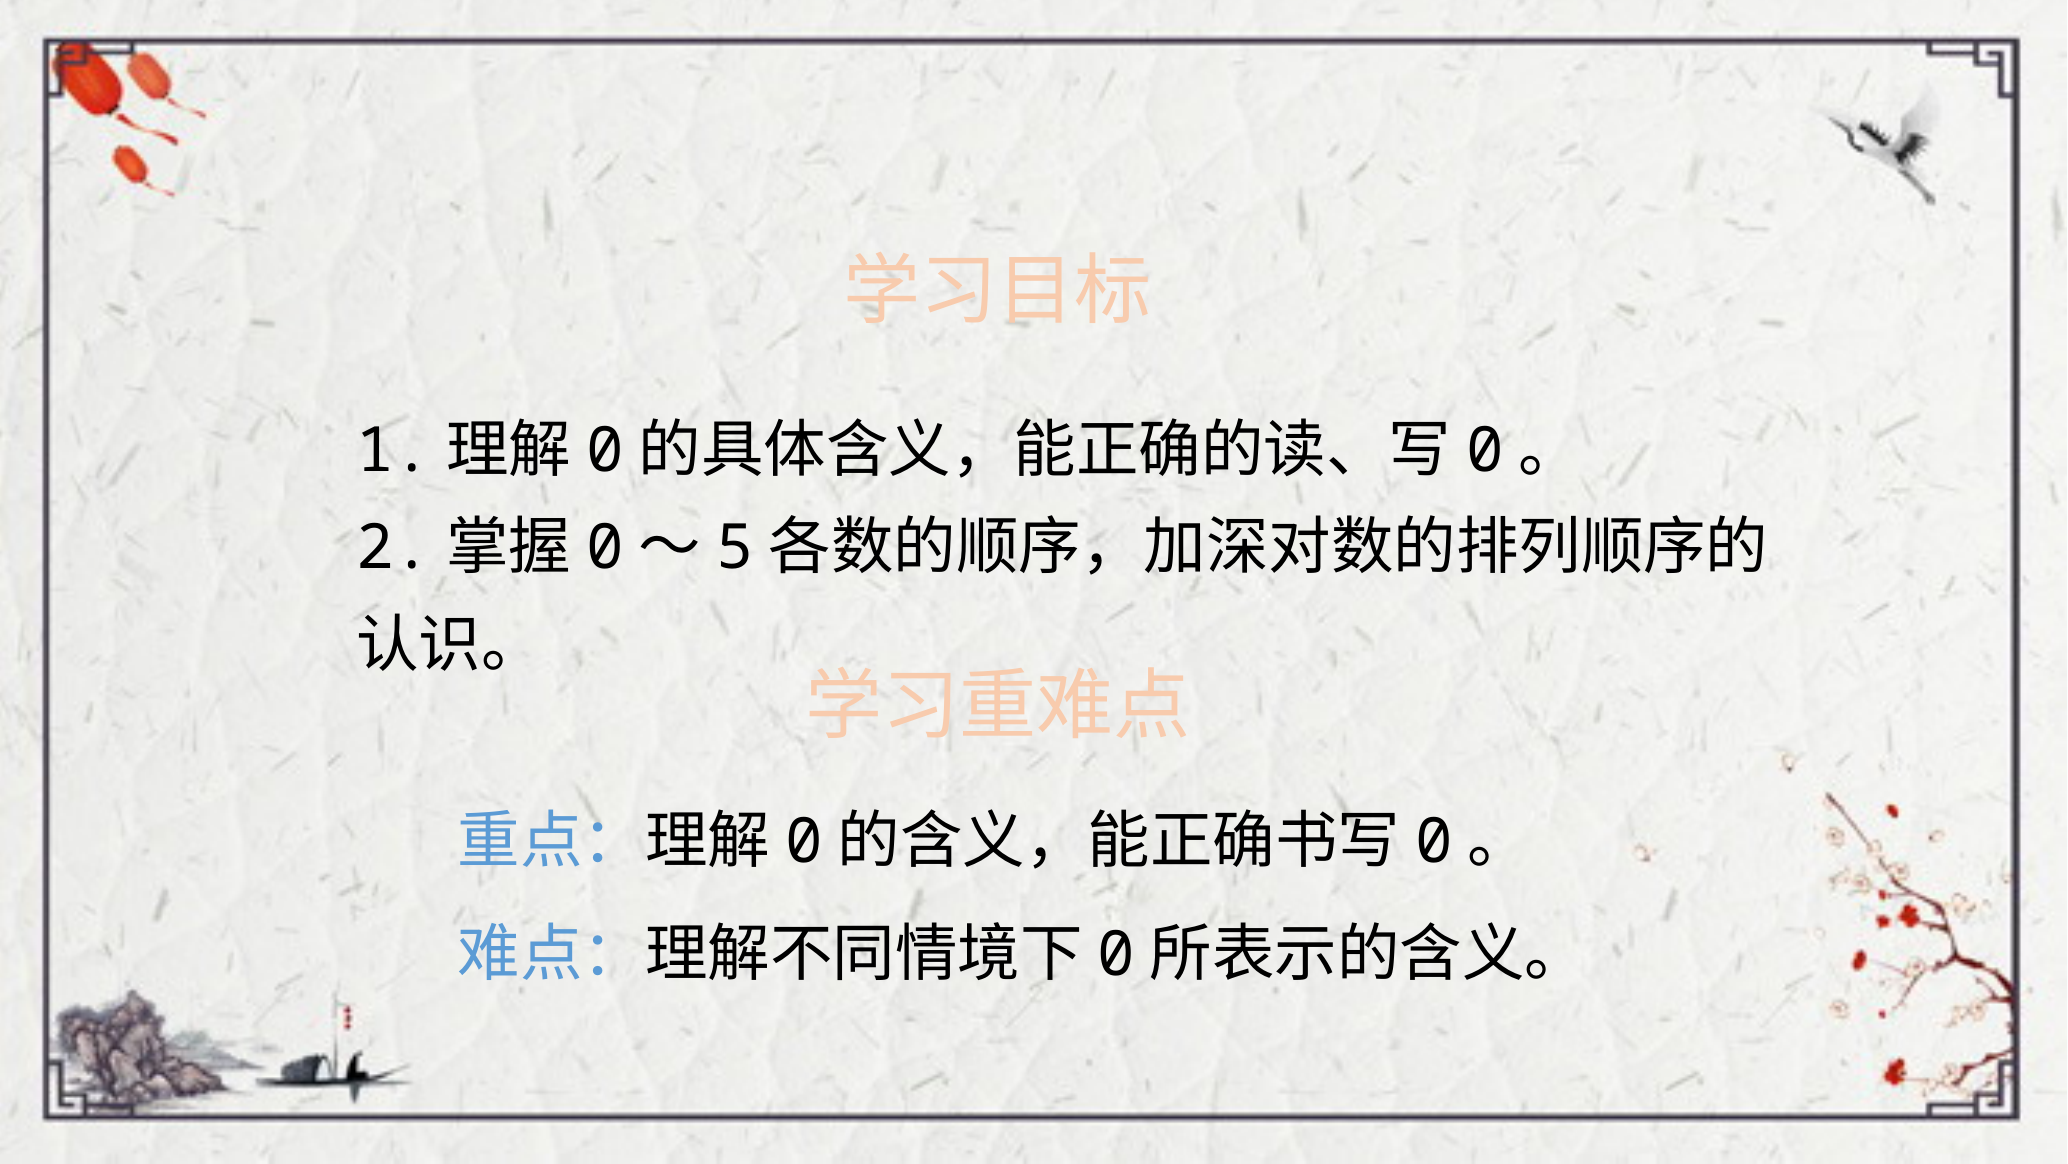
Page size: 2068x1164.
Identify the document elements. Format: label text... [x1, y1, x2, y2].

picture [0, 0, 2068, 1164]
text_box 1.理解0的具体含义，能正确的读、写0。 2.掌握0～5各数的顺序，加深对数的排列顺序的认识。 [340, 363, 1823, 687]
text_box 学习目标 [576, 232, 1419, 341]
text_box 重点：理解0的含义，能正确书写0。 难点：理解不同情境下0所表示的含义。 [442, 755, 1579, 996]
text_box 学习重难点 [672, 647, 1324, 755]
